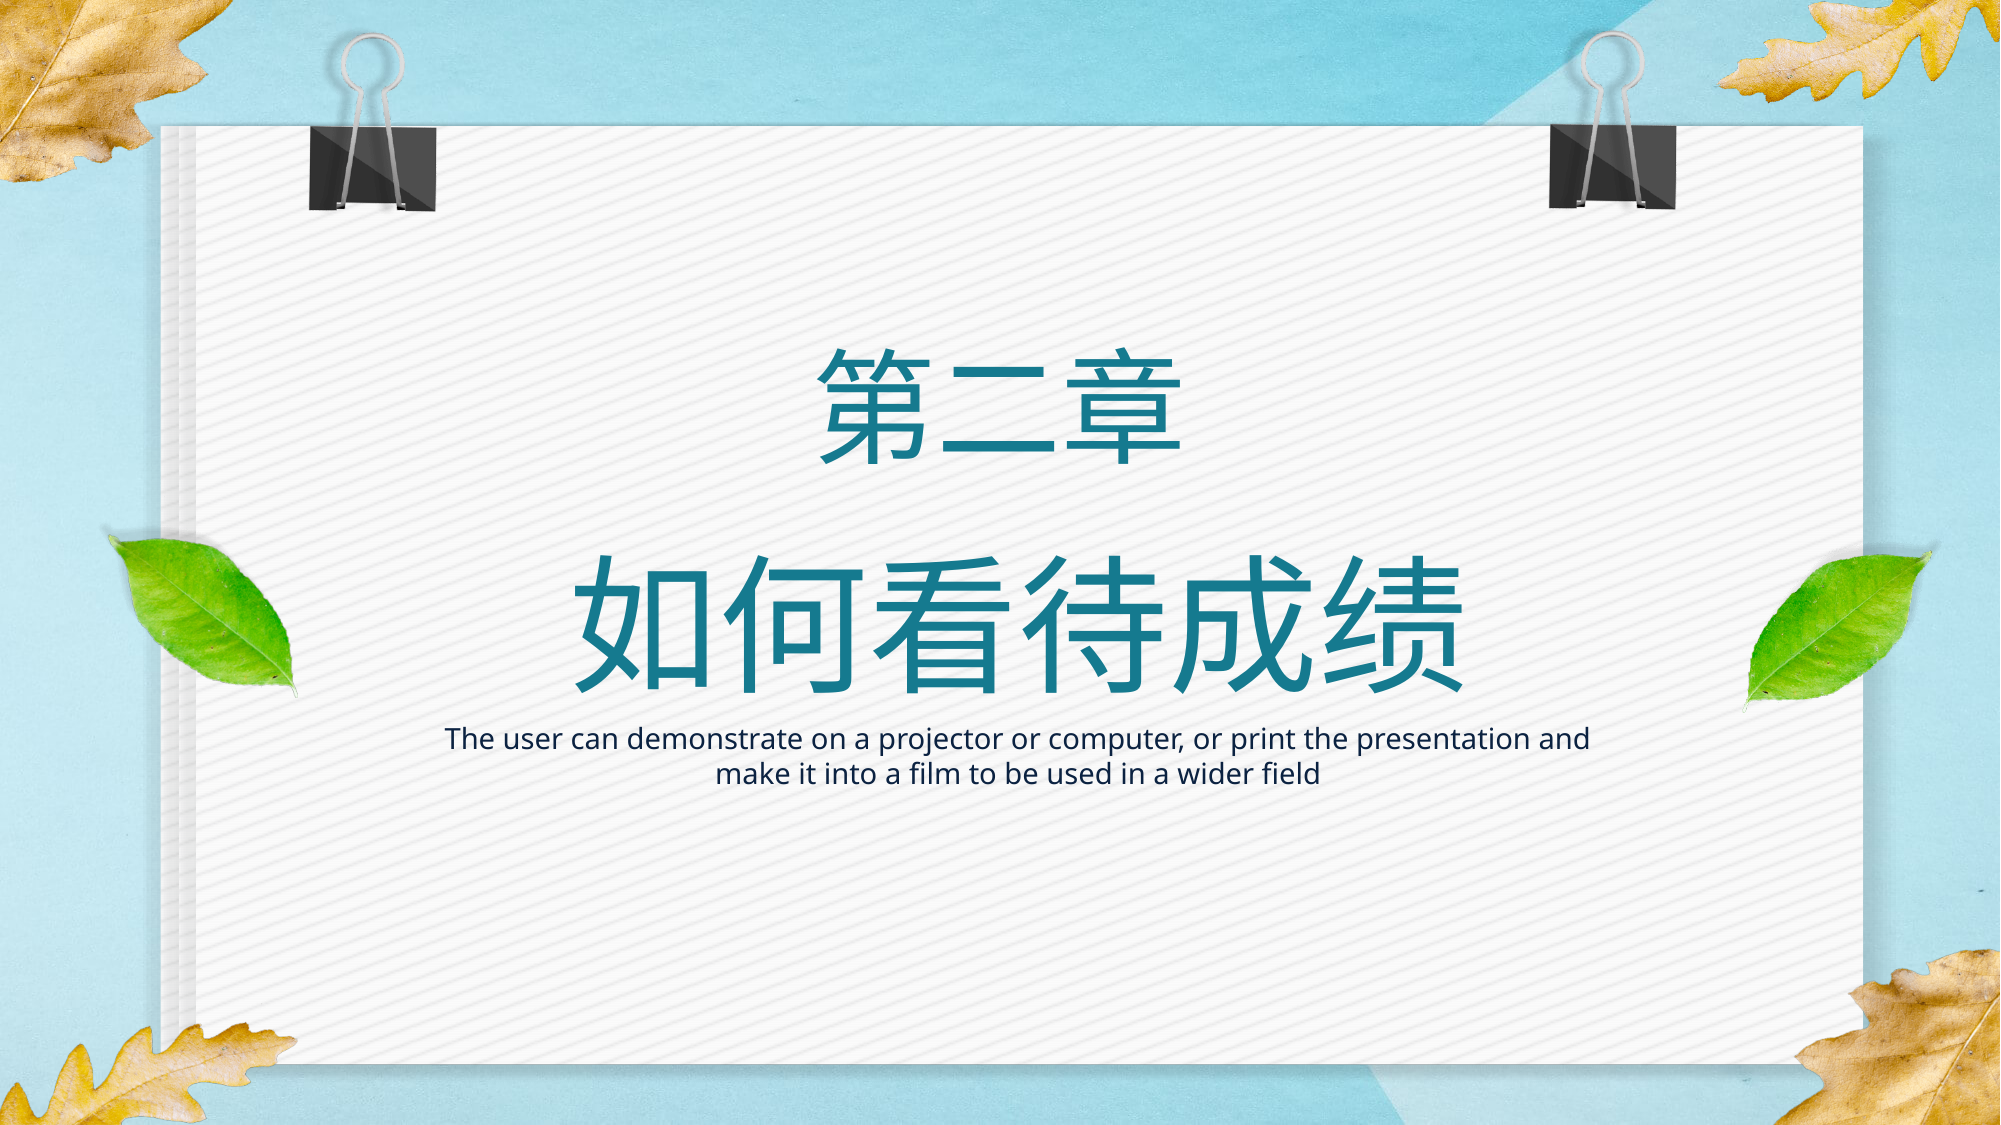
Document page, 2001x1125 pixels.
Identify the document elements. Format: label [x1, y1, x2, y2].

text_box [139, 23, 1904, 1084]
picture [0, 0, 2000, 1125]
